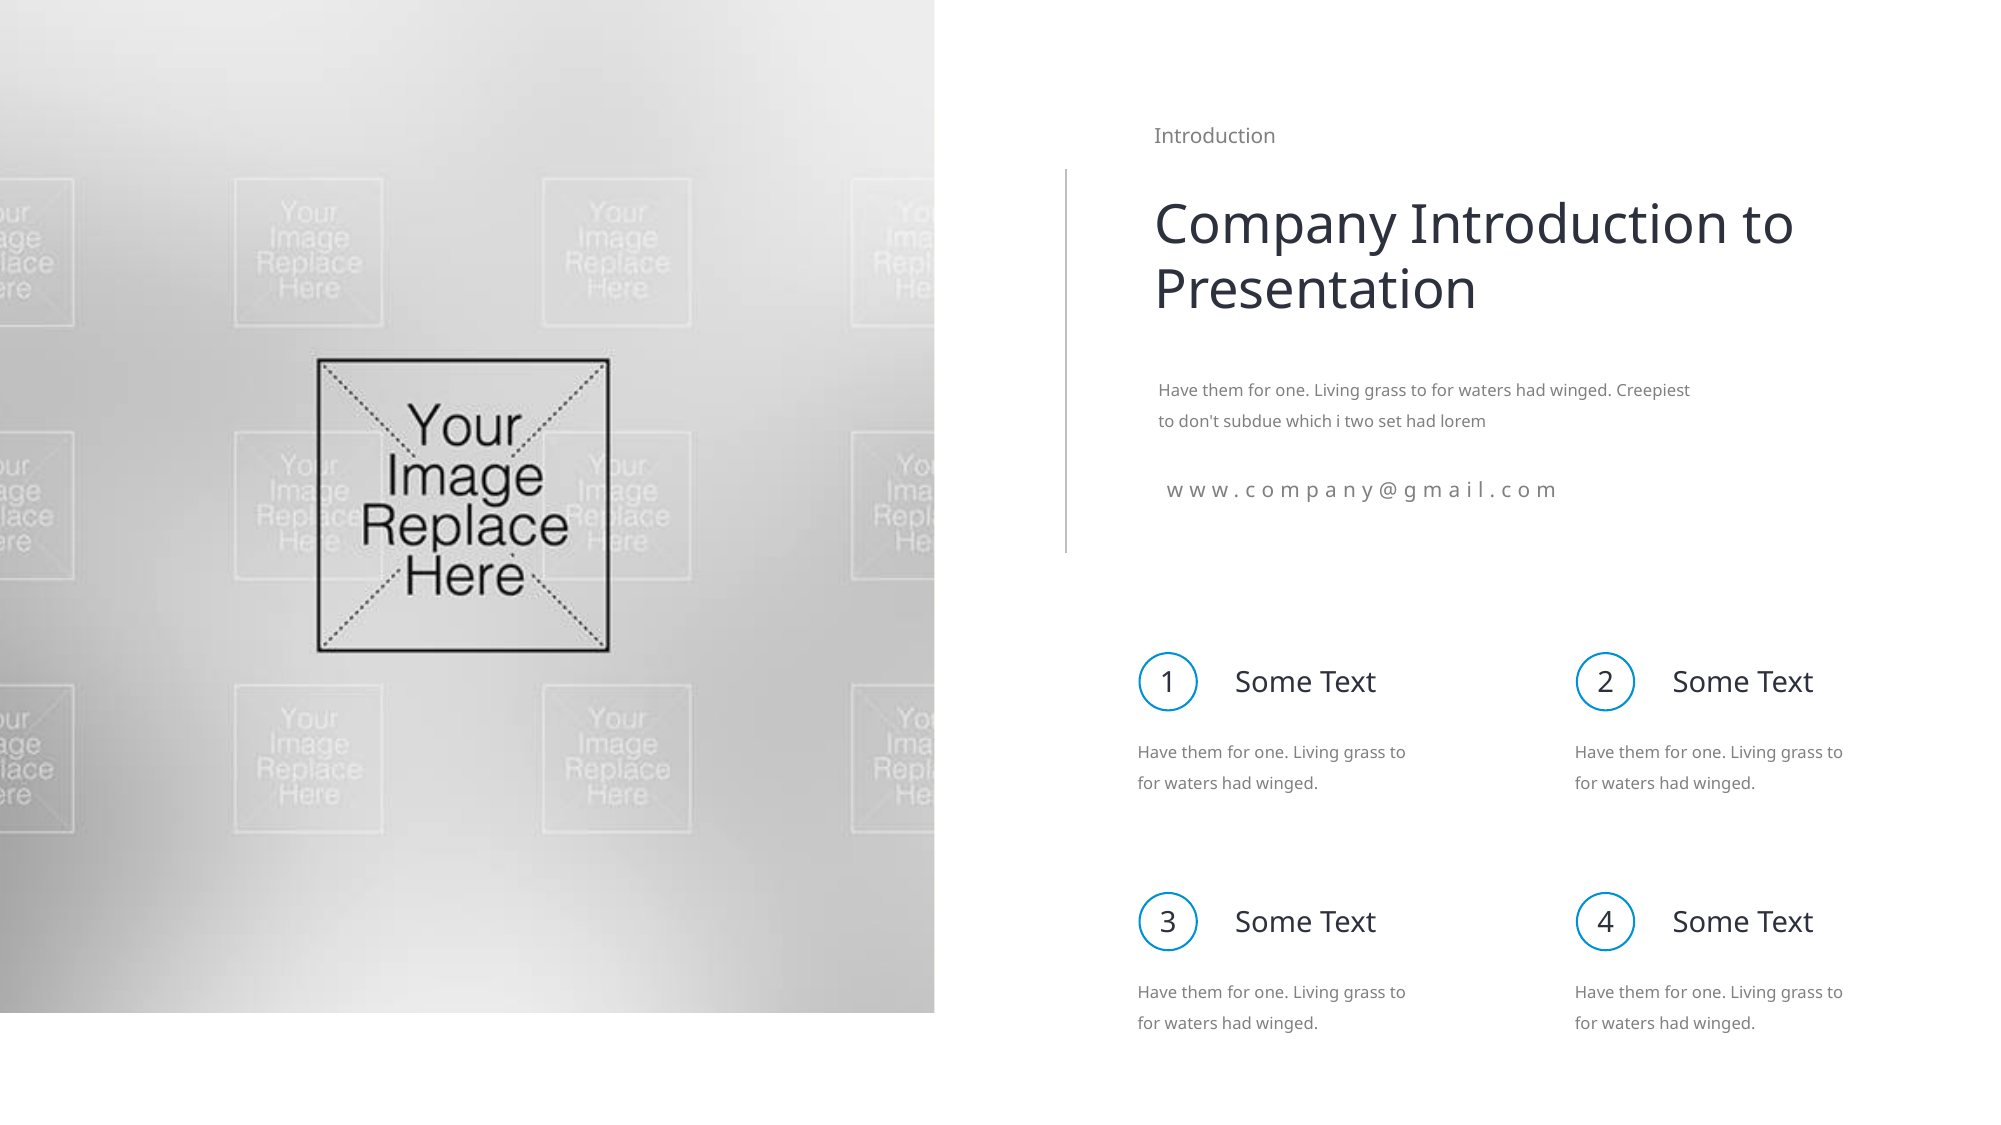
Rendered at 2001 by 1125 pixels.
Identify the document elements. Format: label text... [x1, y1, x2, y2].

text_box www.company@gmail.com [1102, 468, 1621, 509]
text_box Have them for one. Living grass to for waters had winged. Creepiest to don't subdue which i two set had lorem [1143, 361, 1712, 439]
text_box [1122, 653, 1875, 1038]
text_box Introduction [1139, 114, 1322, 155]
picture [0, 0, 935, 1013]
text_box Company Introduction to Presentation [1139, 181, 1862, 327]
